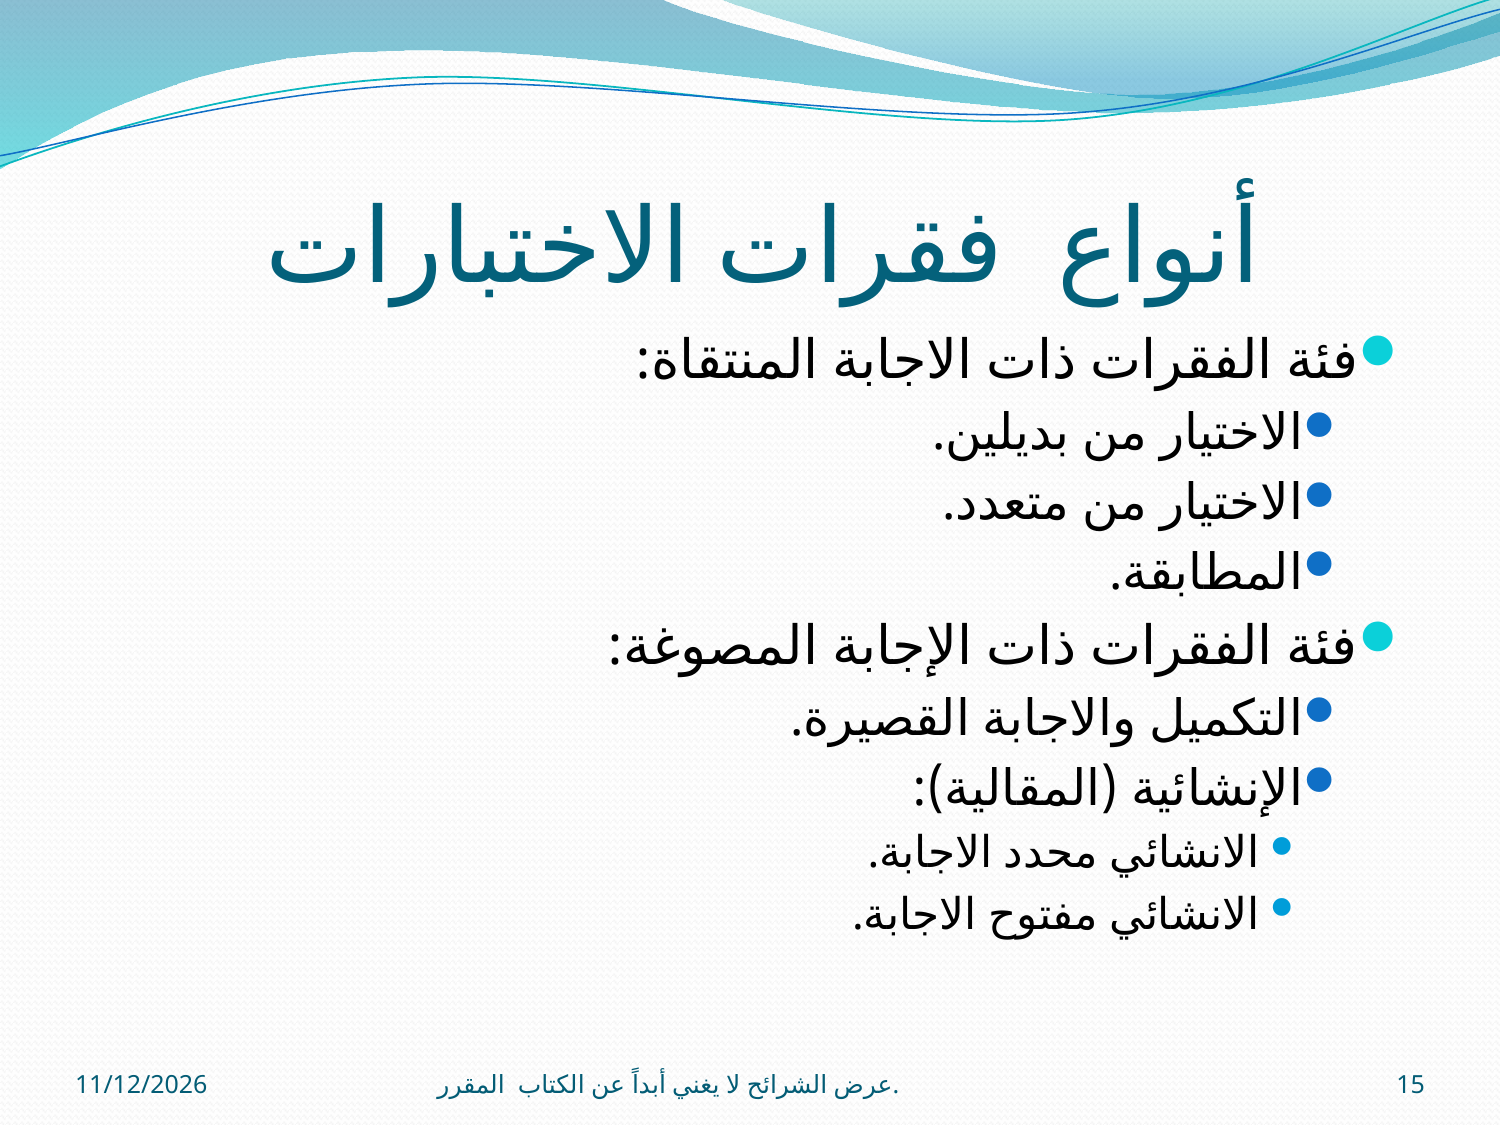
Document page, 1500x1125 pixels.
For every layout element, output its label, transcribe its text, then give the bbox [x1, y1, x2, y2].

list فئة الفقرات ذات الاجابة المنتقاة: الاختيار من بديلين. الاختيار من متعدد. المطابقة. فئة الفقرات ذات الإجابة المصوغة: التكميل والاجابة القصيرة. الإنشائية (المقالية): الانشائي محدد الاجابة. الانشائي مفتوح الاجابة. [75, 317, 1425, 1038]
slide_number 15 [1299, 1042, 1425, 1103]
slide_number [75, 1042, 425, 1103]
title أنواع فقرات الاختبارات [75, 115, 1425, 303]
footer عرض الشرائح لا يغني أبداً عن الكتاب المقرر. [437, 1042, 988, 1103]
